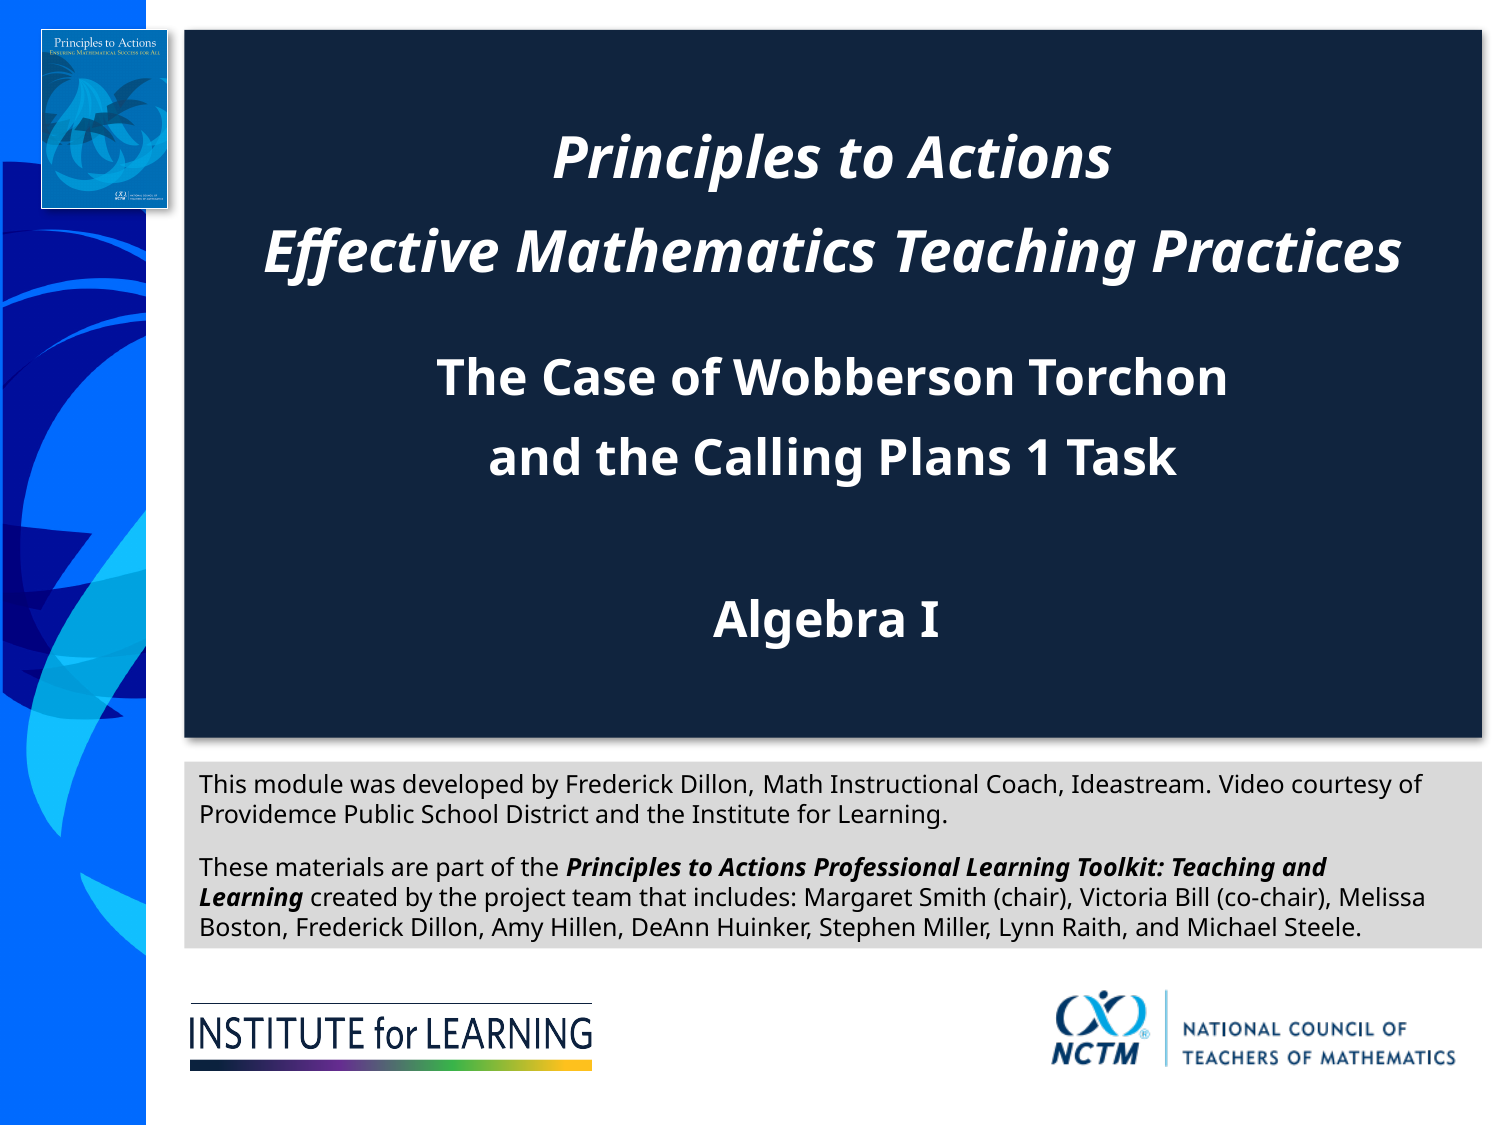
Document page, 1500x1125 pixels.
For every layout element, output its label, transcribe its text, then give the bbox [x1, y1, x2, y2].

text_box Principles to Actions Effective Mathematics Teaching Practices The Case of Wobberson Torchon and the Calling Plans 1 Task Algebra I [184, 29, 1482, 738]
picture [0, 0, 168, 1125]
text_box This module was developed by Frederick Dillon, Math Instructional Coach, Ideastream. Video courtesy of Providemce Public School District and the Institute for Learning. These materials are part of the Principles to Actions Professional Learning Toolkit: Teaching and Learning created by the project team that includes: Margaret Smith (chair), Victoria Bill (co-chair), Melissa Boston, Frederick Dillon, Amy Hillen, DeAnn Huinker, Stephen Miller, Lynn Raith, and Michael Steele. [184, 761, 1482, 949]
picture [190, 1003, 592, 1072]
picture [1034, 969, 1474, 1085]
